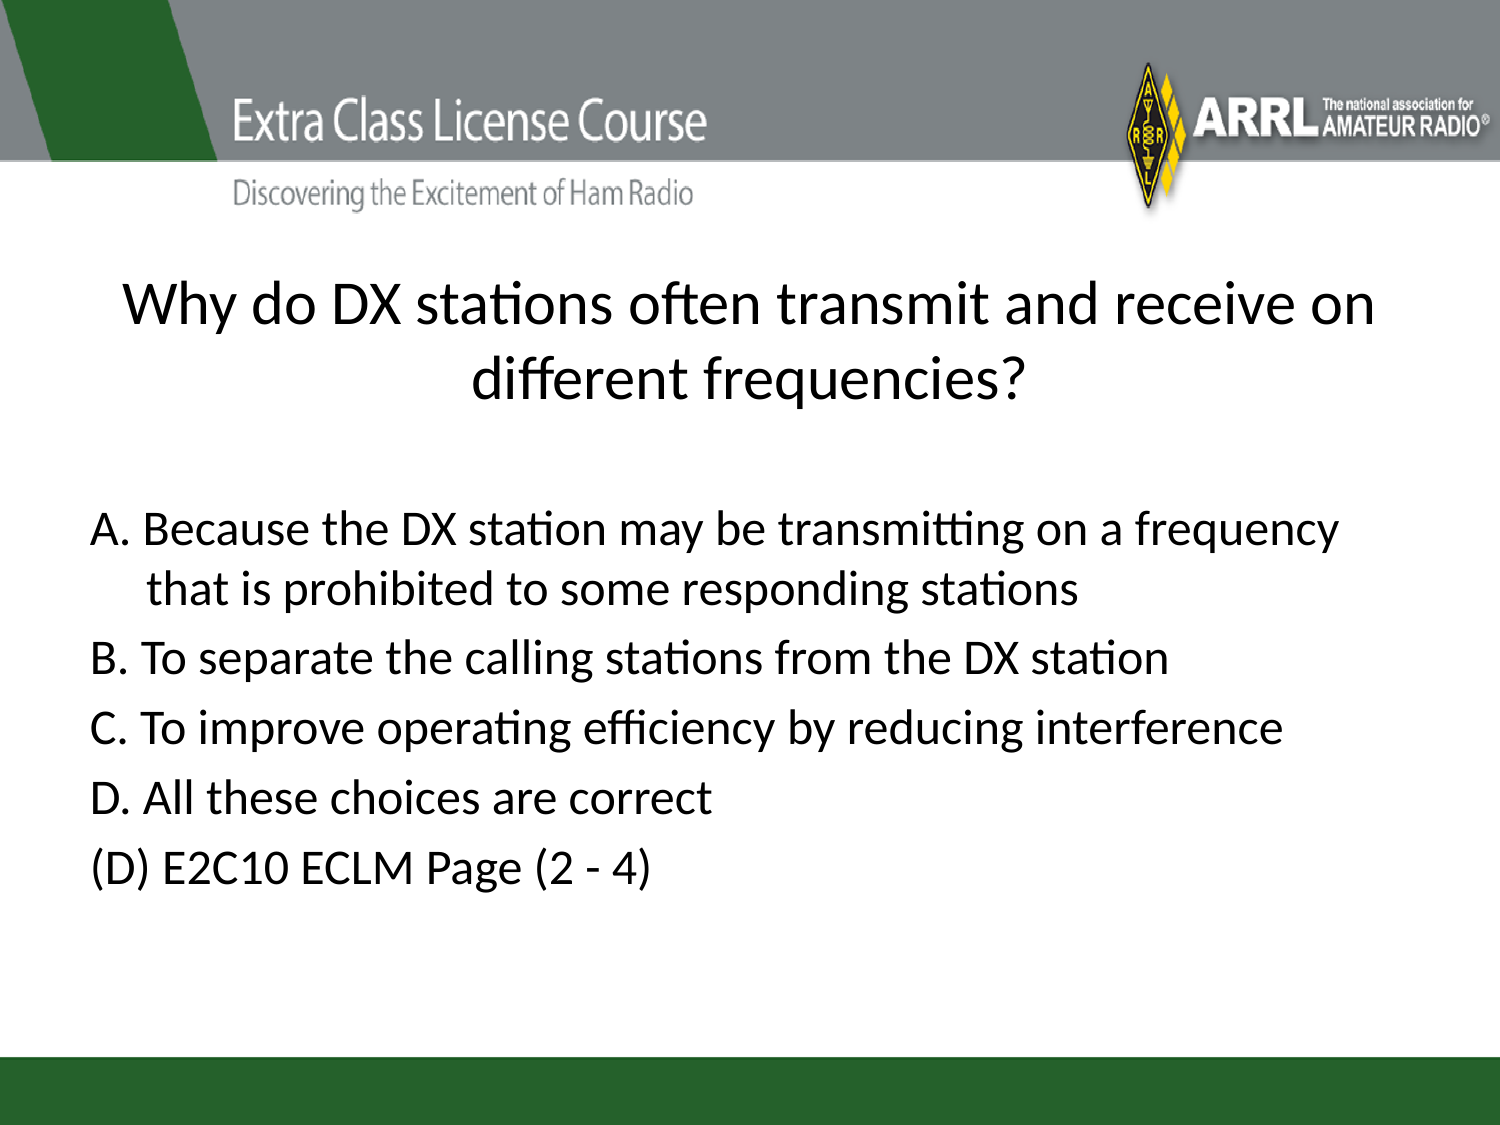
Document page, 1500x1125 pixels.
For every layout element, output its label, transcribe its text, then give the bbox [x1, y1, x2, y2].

picture [0, 0, 1500, 1125]
title Why do DX stations often transmit and receive on different frequencies? [75, 254, 1425, 435]
list A. Because the DX station may be transmitting on a frequency that is prohibited to some responding stations B. To separate the calling stations from the DX station C. To improve operating efficiency by reducing interference D. All these choices are correct (D) E2C10 ECLM Page (2 - 4) [75, 487, 1425, 1005]
